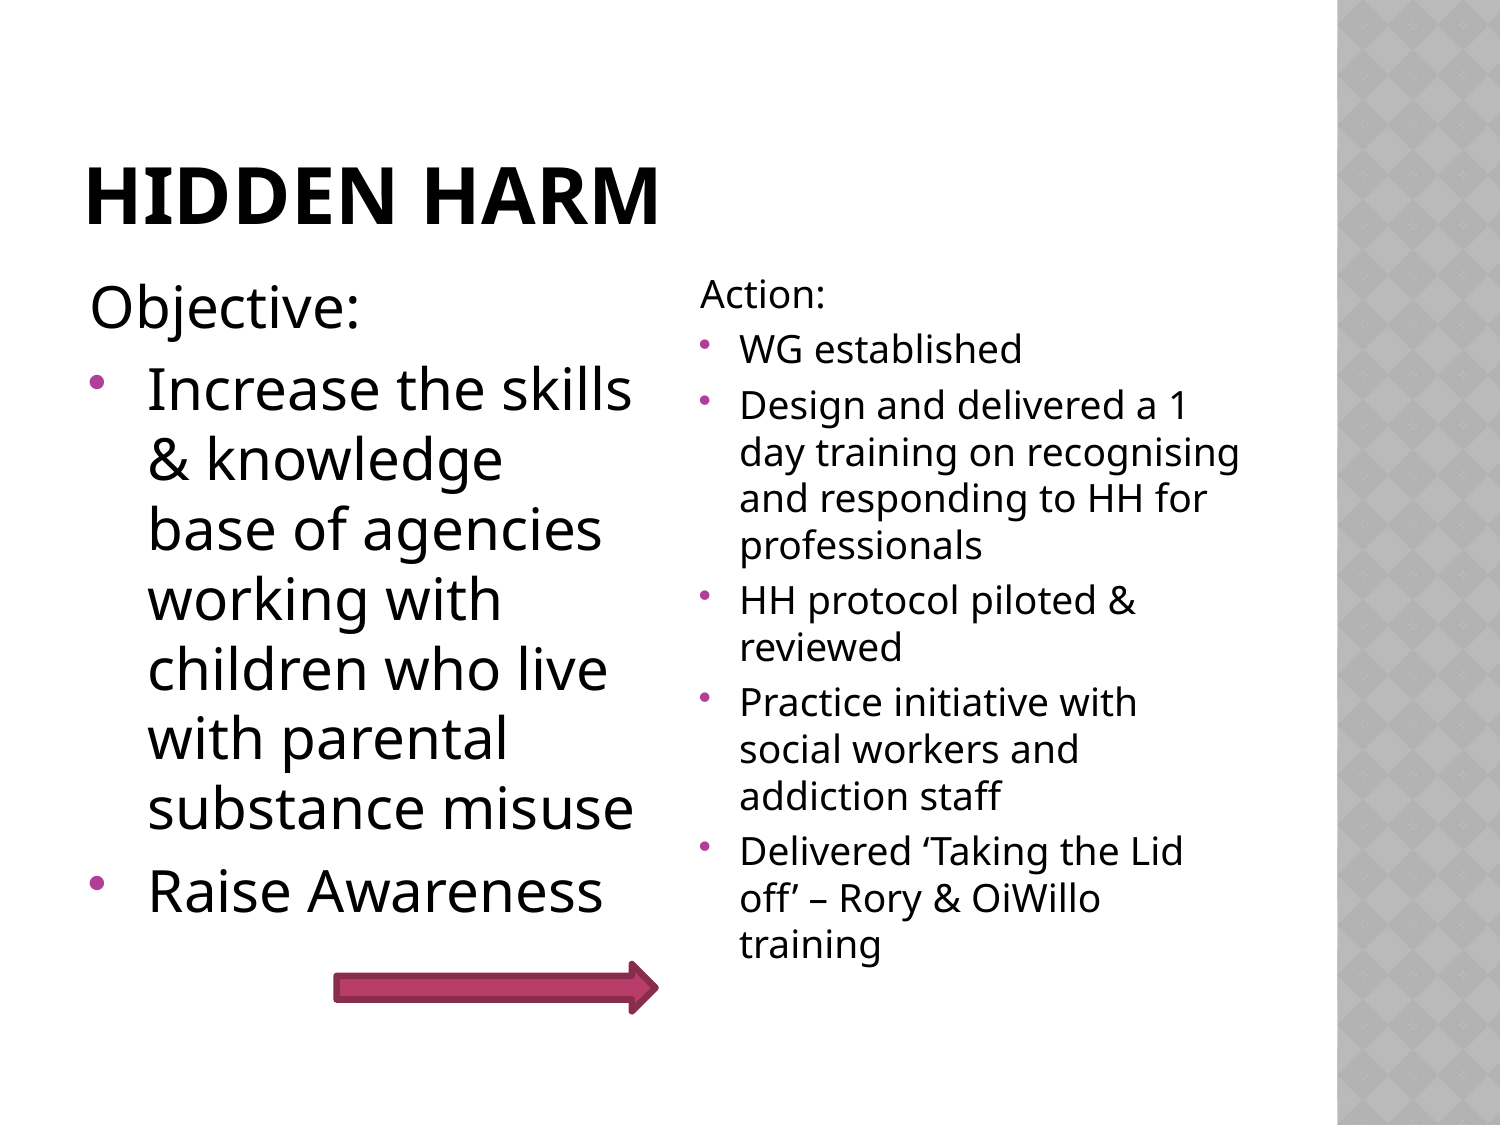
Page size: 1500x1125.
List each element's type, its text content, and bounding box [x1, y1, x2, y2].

list Objective: Increase the skills & knowledge base of agencies working with children who live with parental substance misuse Raise Awareness [75, 262, 653, 1005]
list Action: WG established Design and delivered a 1 day training on recognising and responding to HH for professionals HH protocol piloted & reviewed Practice initiative with social workers and addiction staff Delivered ‘Taking the Lid off’ – Rory & OiWillo training [685, 262, 1263, 1005]
title Hidden Harm [75, 52, 1263, 240]
text_box [333, 960, 659, 1015]
